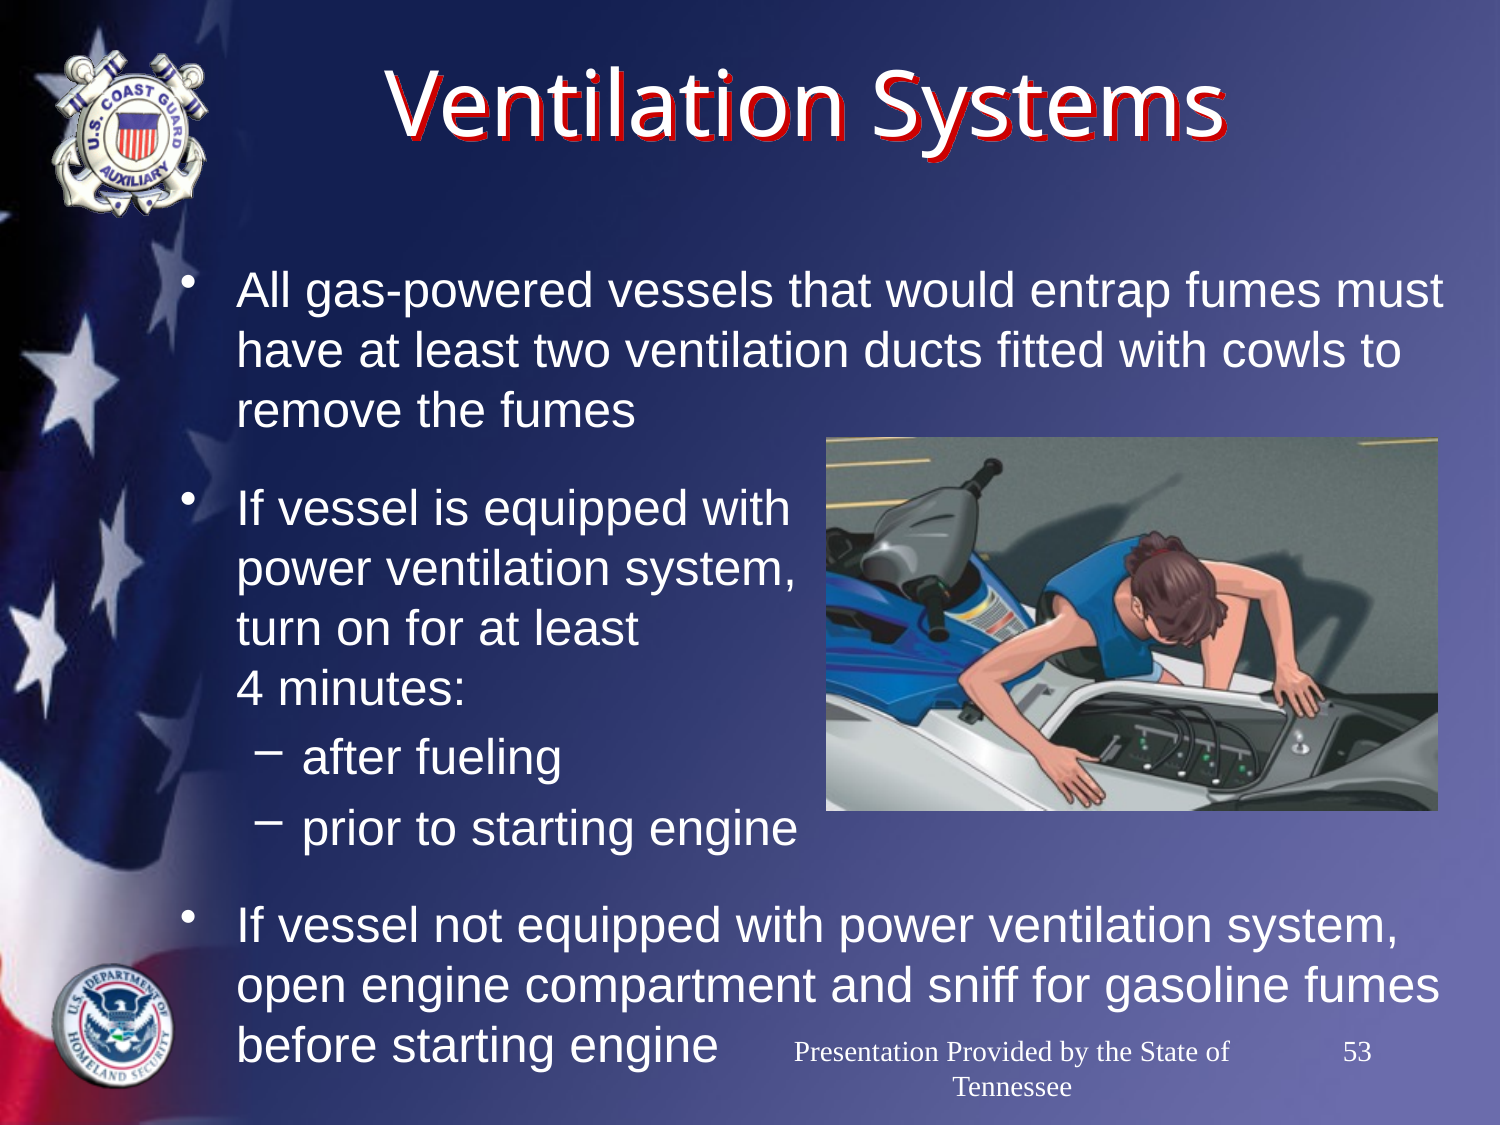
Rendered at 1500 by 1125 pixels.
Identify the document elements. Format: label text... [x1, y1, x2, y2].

picture [826, 437, 1438, 811]
slide_number 53 [1250, 1025, 1388, 1100]
picture [0, 0, 1500, 1125]
title Ventilation Systems [168, 6, 1444, 194]
footer Presentation Provided by the State of Tennessee [774, 1025, 1250, 1100]
list All gas-powered vessels that would entrap fumes must have at least two ventilation ducts fitted with cowls to remove the fumes If vessel is equipped with power ventilation system, turn on for at least 4 minutes: after fueling prior to starting engine If vessel not equipped with power ventilation system, open engine compartment and sniff for gasoline fumes before starting engine [164, 249, 1500, 1125]
